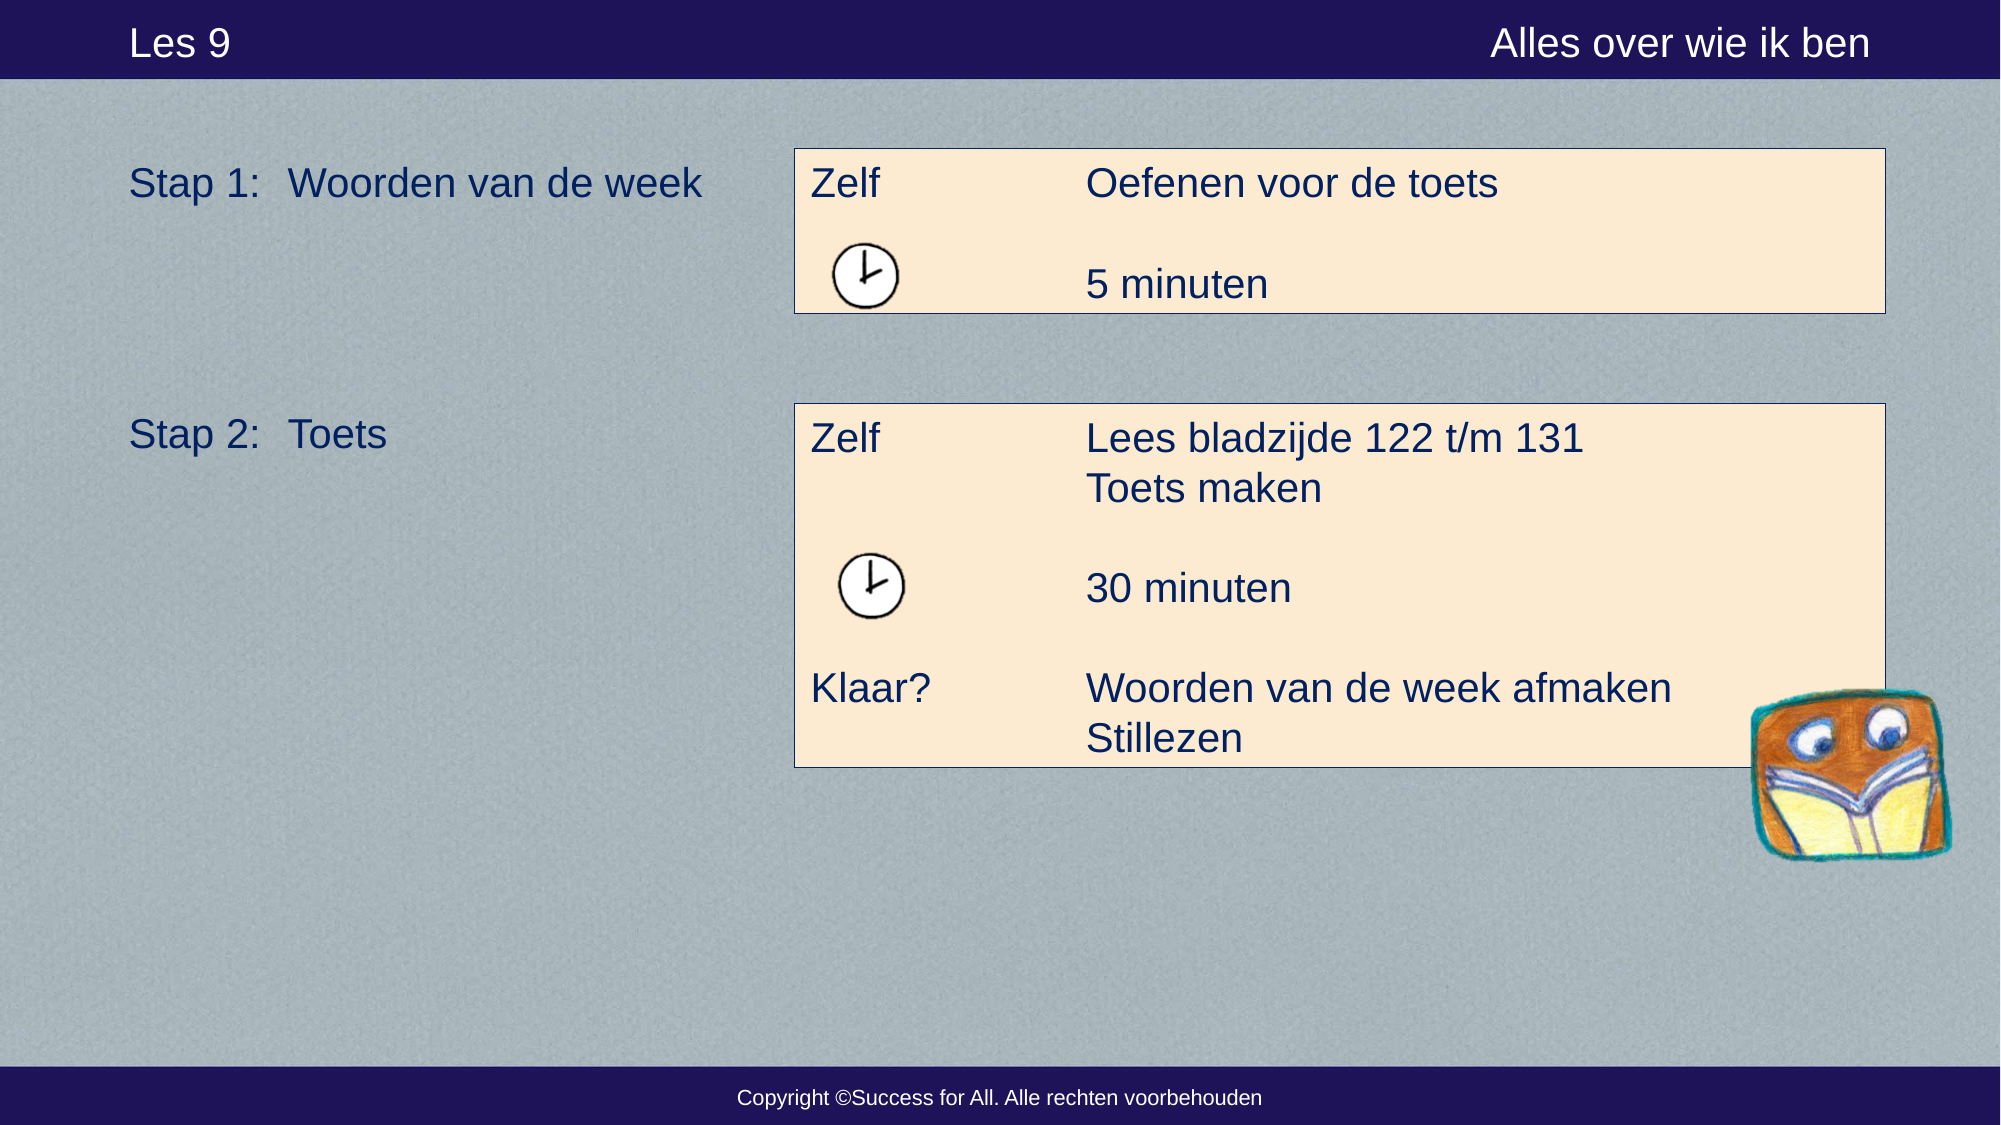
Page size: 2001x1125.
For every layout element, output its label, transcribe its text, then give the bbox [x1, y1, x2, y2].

text_box Zelf Lees bladzijde 122 t/m 131 Toets maken 30 minuten Klaar? Woorden van de week afmaken Stillezen [794, 403, 1886, 768]
text_box Zelf Oefenen voor de toets 5 minuten [794, 148, 1886, 314]
text_box Alles over wie ik ben [999, 8, 1886, 73]
text_box Stap 1: Woorden van de week Stap 2: Toets [114, 148, 907, 764]
text_box Copyright ©Success for All. Alle rechten voorbehouden [0, 1076, 2000, 1125]
picture [0, 0, 2001, 1125]
text_box Les 9 [114, 8, 354, 73]
